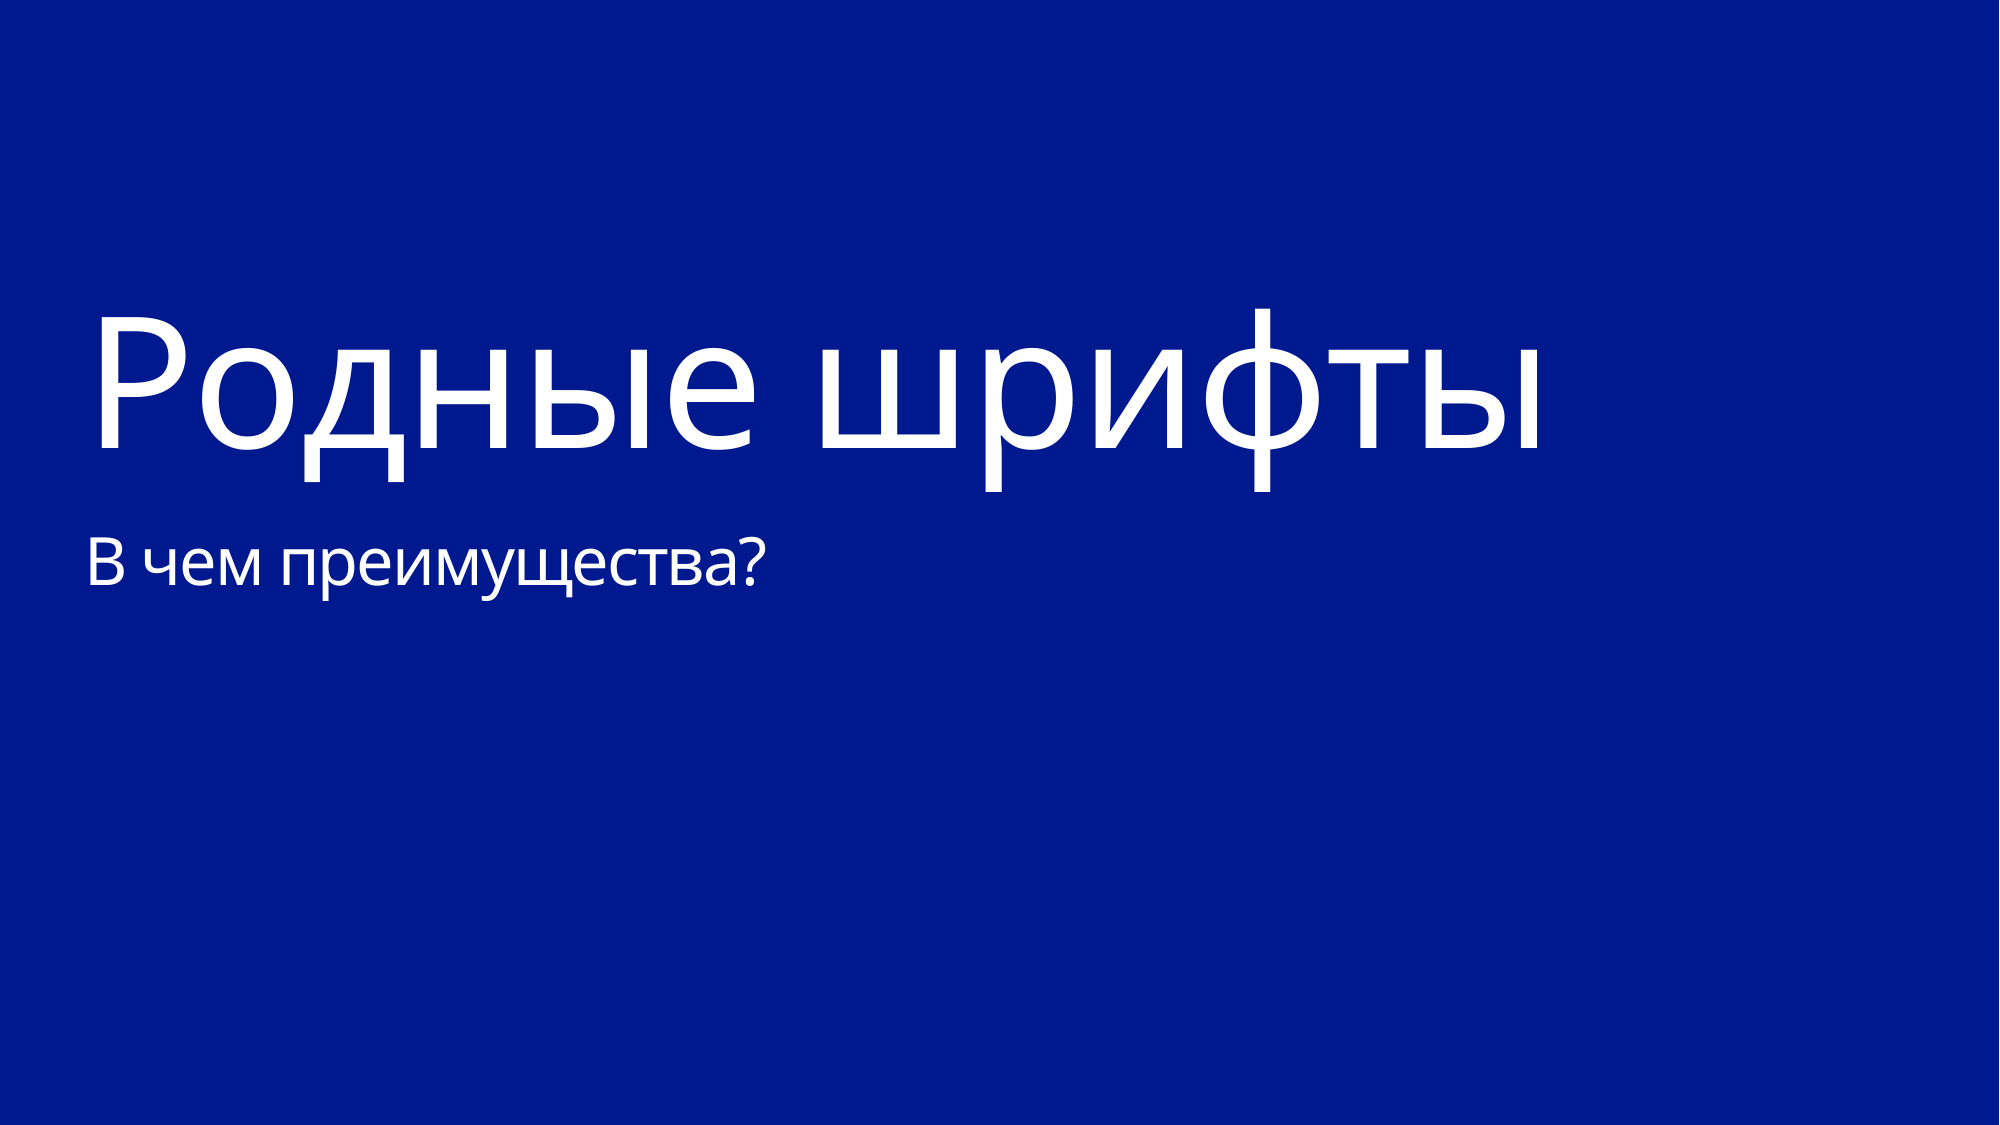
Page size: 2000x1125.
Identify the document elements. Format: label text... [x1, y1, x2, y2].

list Родные шрифты [84, 290, 1926, 490]
list В чем преимущества? [84, 528, 1317, 601]
